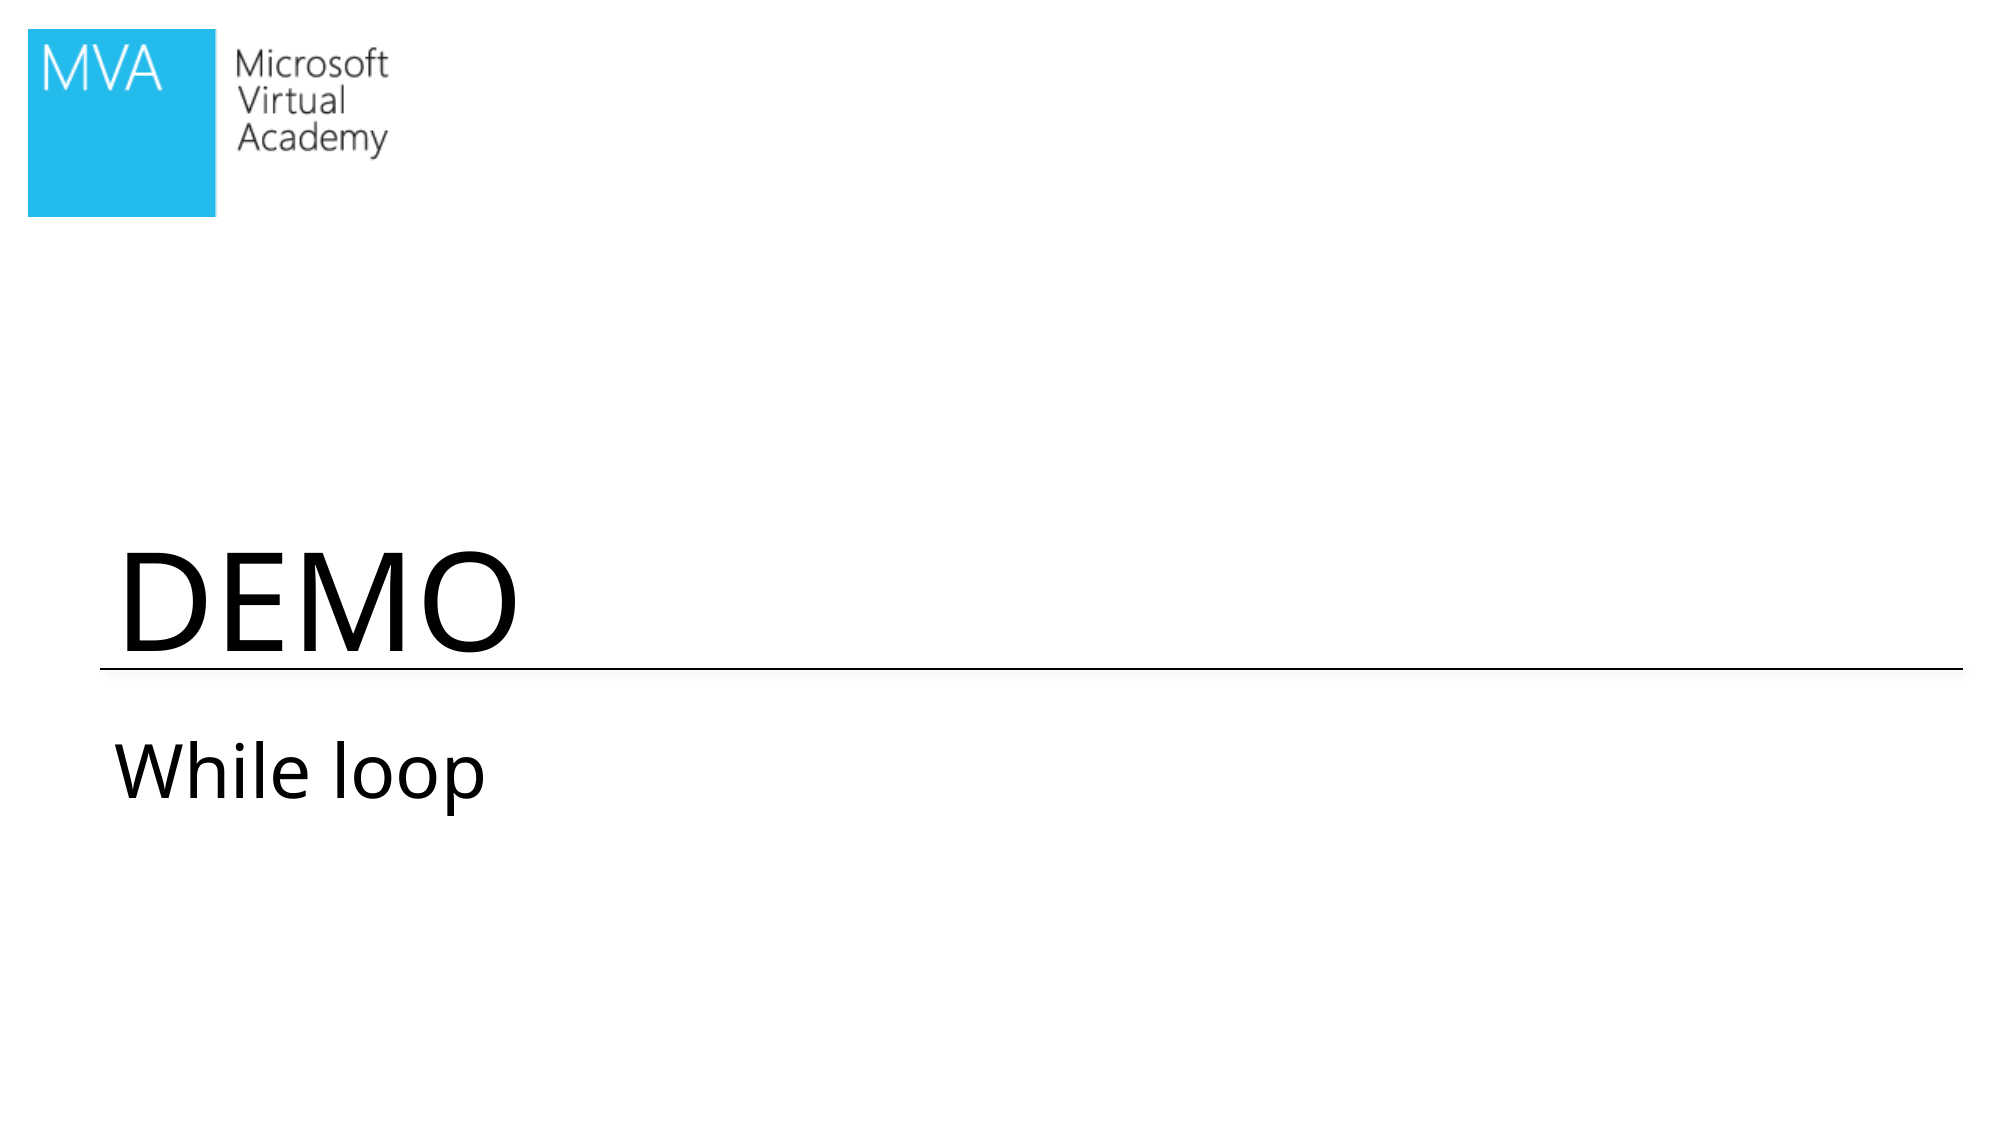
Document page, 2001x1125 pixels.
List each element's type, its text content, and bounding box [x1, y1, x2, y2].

picture [28, 29, 497, 217]
title While loop [99, 733, 1976, 1009]
